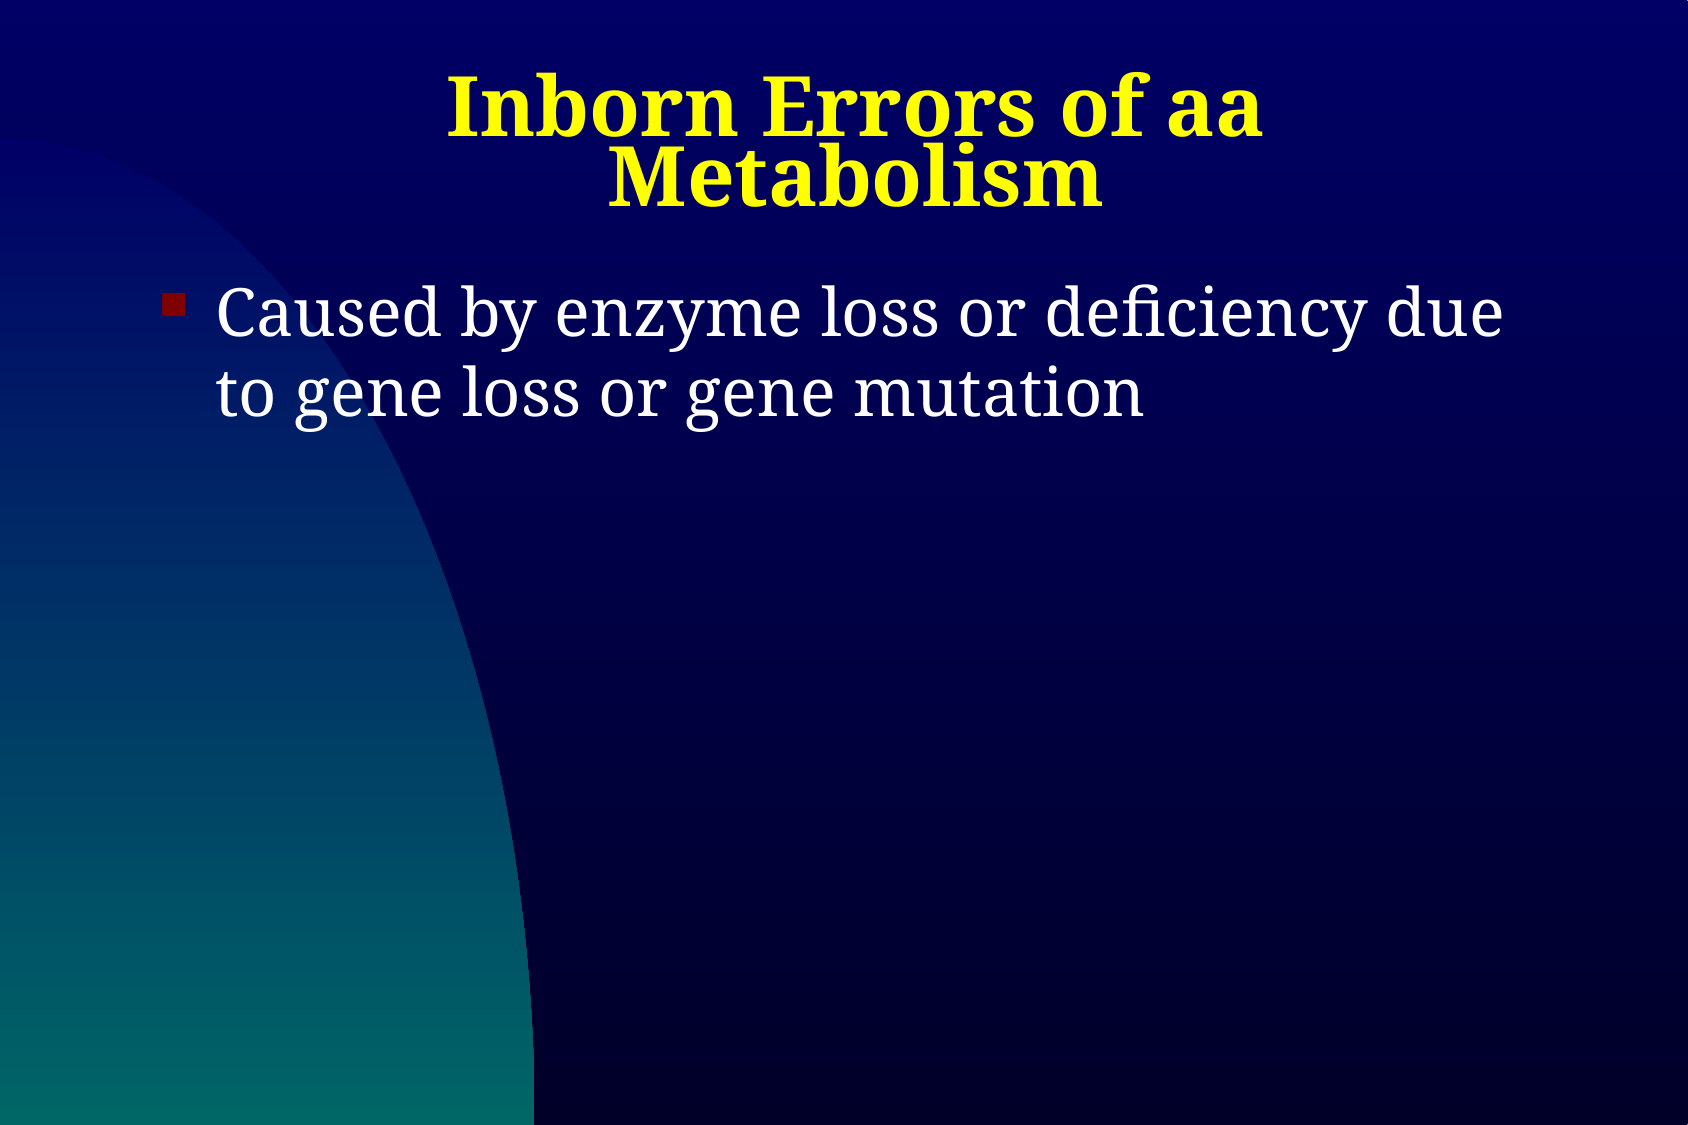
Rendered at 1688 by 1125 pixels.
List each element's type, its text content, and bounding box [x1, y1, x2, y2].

title Inborn Errors of aa Metabolism [181, 87, 1532, 213]
list Caused by enzyme loss or deficiency due to gene loss or gene mutation [143, 262, 1575, 950]
